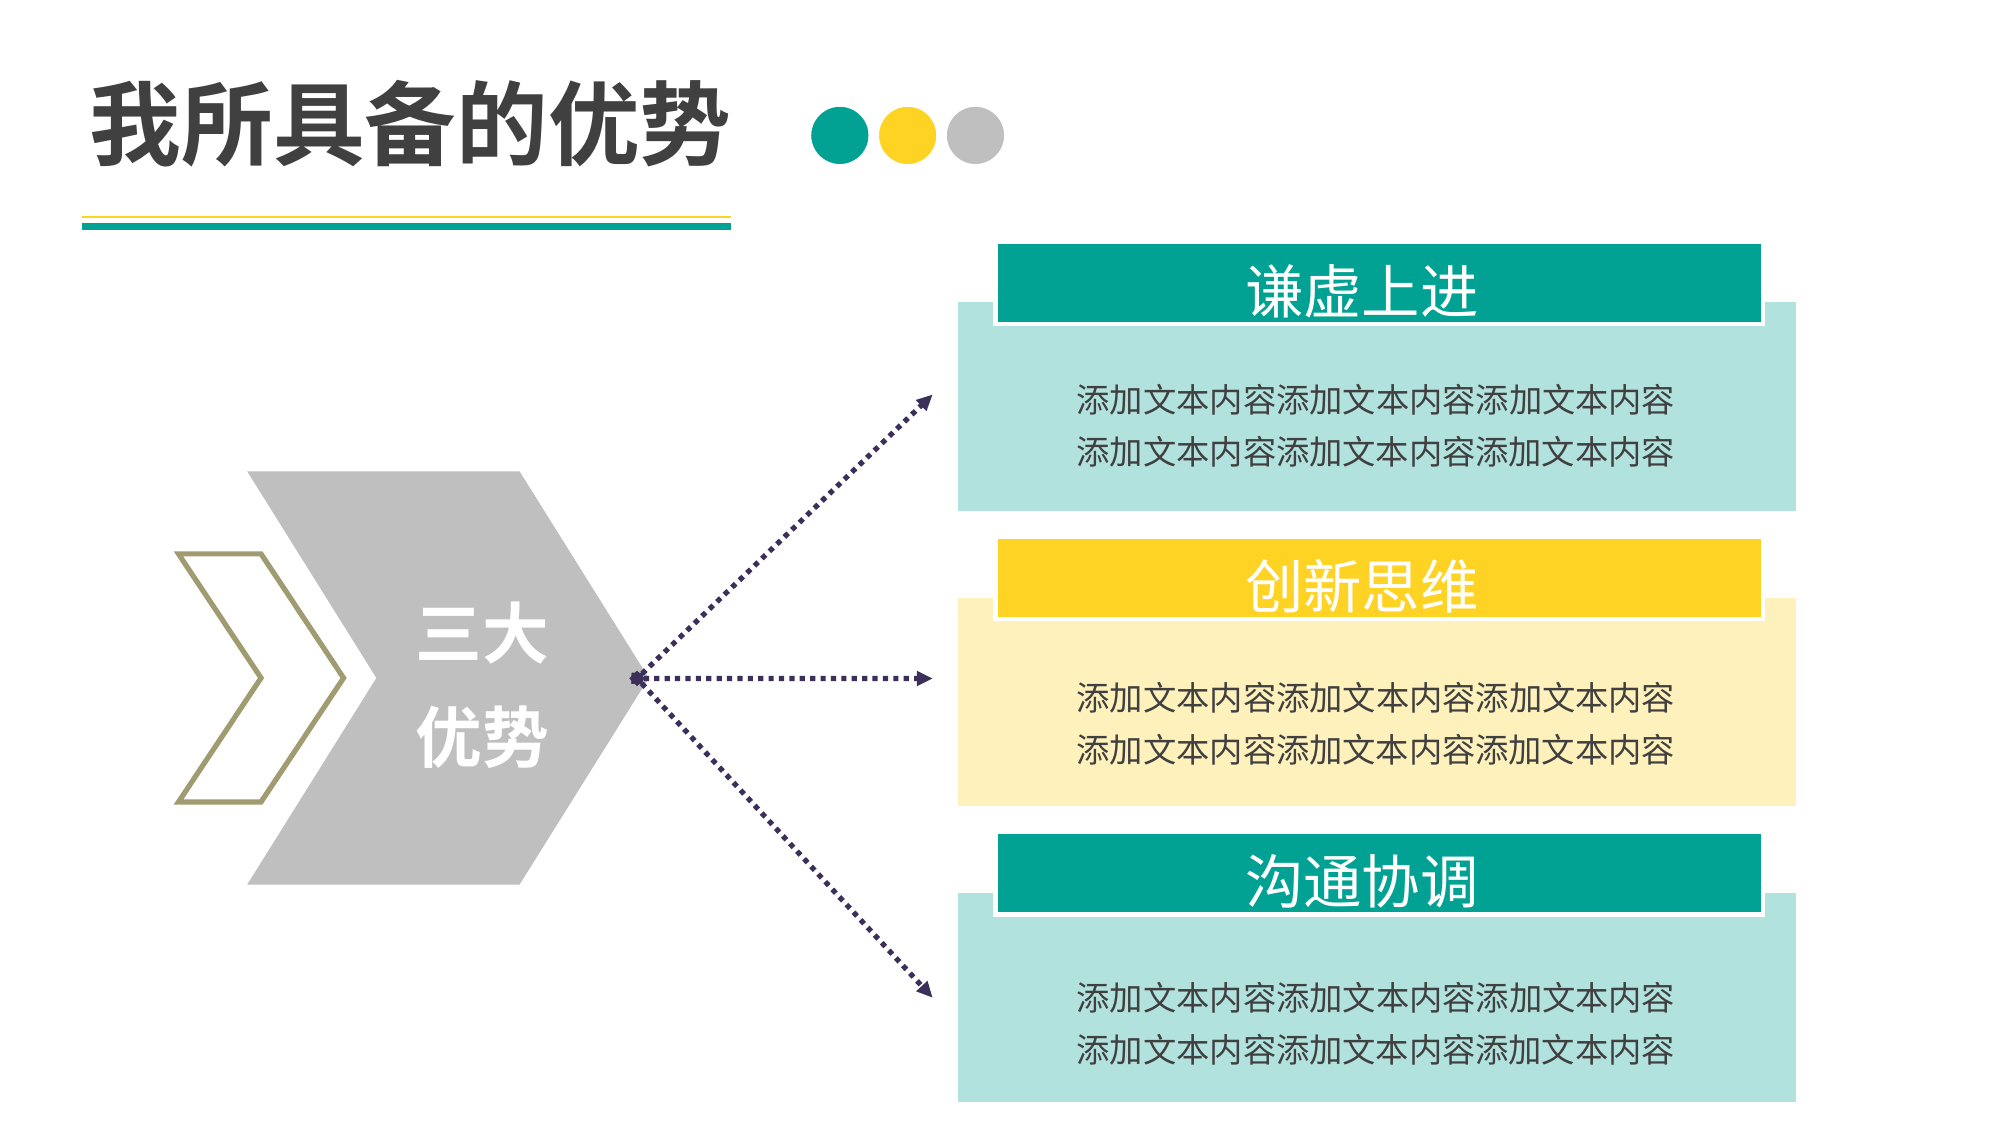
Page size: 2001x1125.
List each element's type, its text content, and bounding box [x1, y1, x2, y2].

text_box 添加文本内容添加文本内容添加文本内容 添加文本内容添加文本内容添加文本内容 [1062, 657, 1700, 777]
text_box [1585, 241, 1763, 325]
text_box 谦虚上进 [1230, 227, 1585, 333]
text_box 添加文本内容添加文本内容添加文本内容 添加文本内容添加文本内容添加文本内容 [1062, 957, 1700, 1076]
text_box [590, 583, 649, 772]
text_box [955, 300, 1799, 514]
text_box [81, 216, 732, 227]
text_box [696, 743, 933, 998]
text_box [630, 672, 644, 685]
text_box [919, 672, 933, 685]
text_box [995, 831, 1230, 915]
text_box 沟通协调 [1230, 817, 1585, 923]
text_box [178, 553, 344, 803]
text_box [955, 890, 1799, 1104]
text_box [995, 241, 1230, 325]
text_box 添加文本内容添加文本内容添加文本内容 添加文本内容添加文本内容添加文本内容 [1062, 360, 1700, 479]
text_box 创新思维 [1230, 522, 1585, 628]
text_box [806, 101, 1010, 170]
text_box 我所具备的优势 [75, 60, 747, 185]
text_box [995, 536, 1230, 620]
text_box [836, 394, 933, 488]
text_box [1585, 536, 1763, 620]
text_box [955, 595, 1799, 809]
text_box [1585, 831, 1763, 915]
text_box [247, 471, 584, 885]
text_box 三大 优势 [400, 560, 590, 783]
